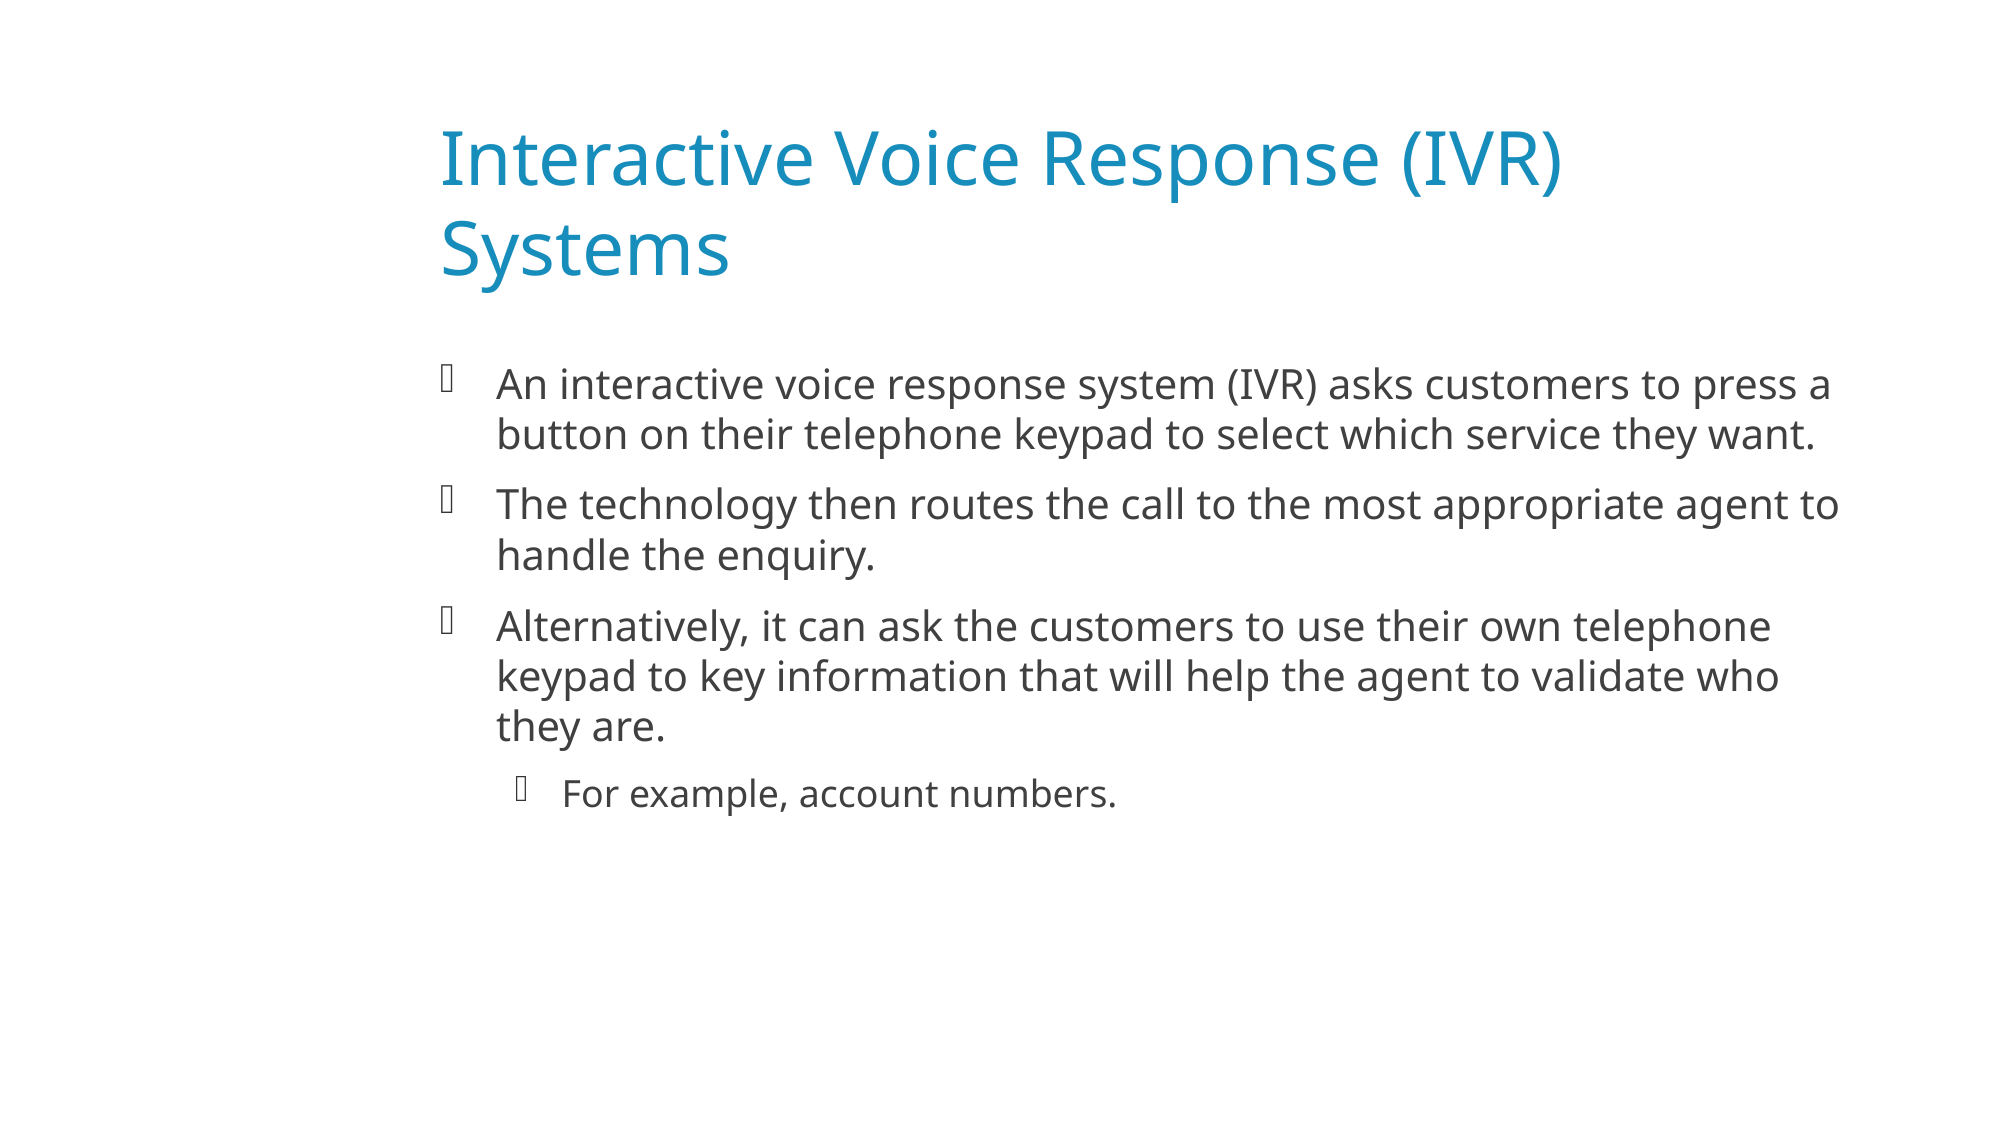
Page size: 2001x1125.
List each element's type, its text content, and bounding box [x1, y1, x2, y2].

list An interactive voice response system (IVR) asks customers to press a button on their telephone keypad to select which service they want. The technology then routes the call to the most appropriate agent to handle the enquiry. Alternatively, it can ask the customers to use their own telephone keypad to key information that will help the agent to validate who they are. For example, account numbers. [424, 350, 1888, 1074]
title Interactive Voice Response (IVR) Systems [425, 102, 1888, 313]
